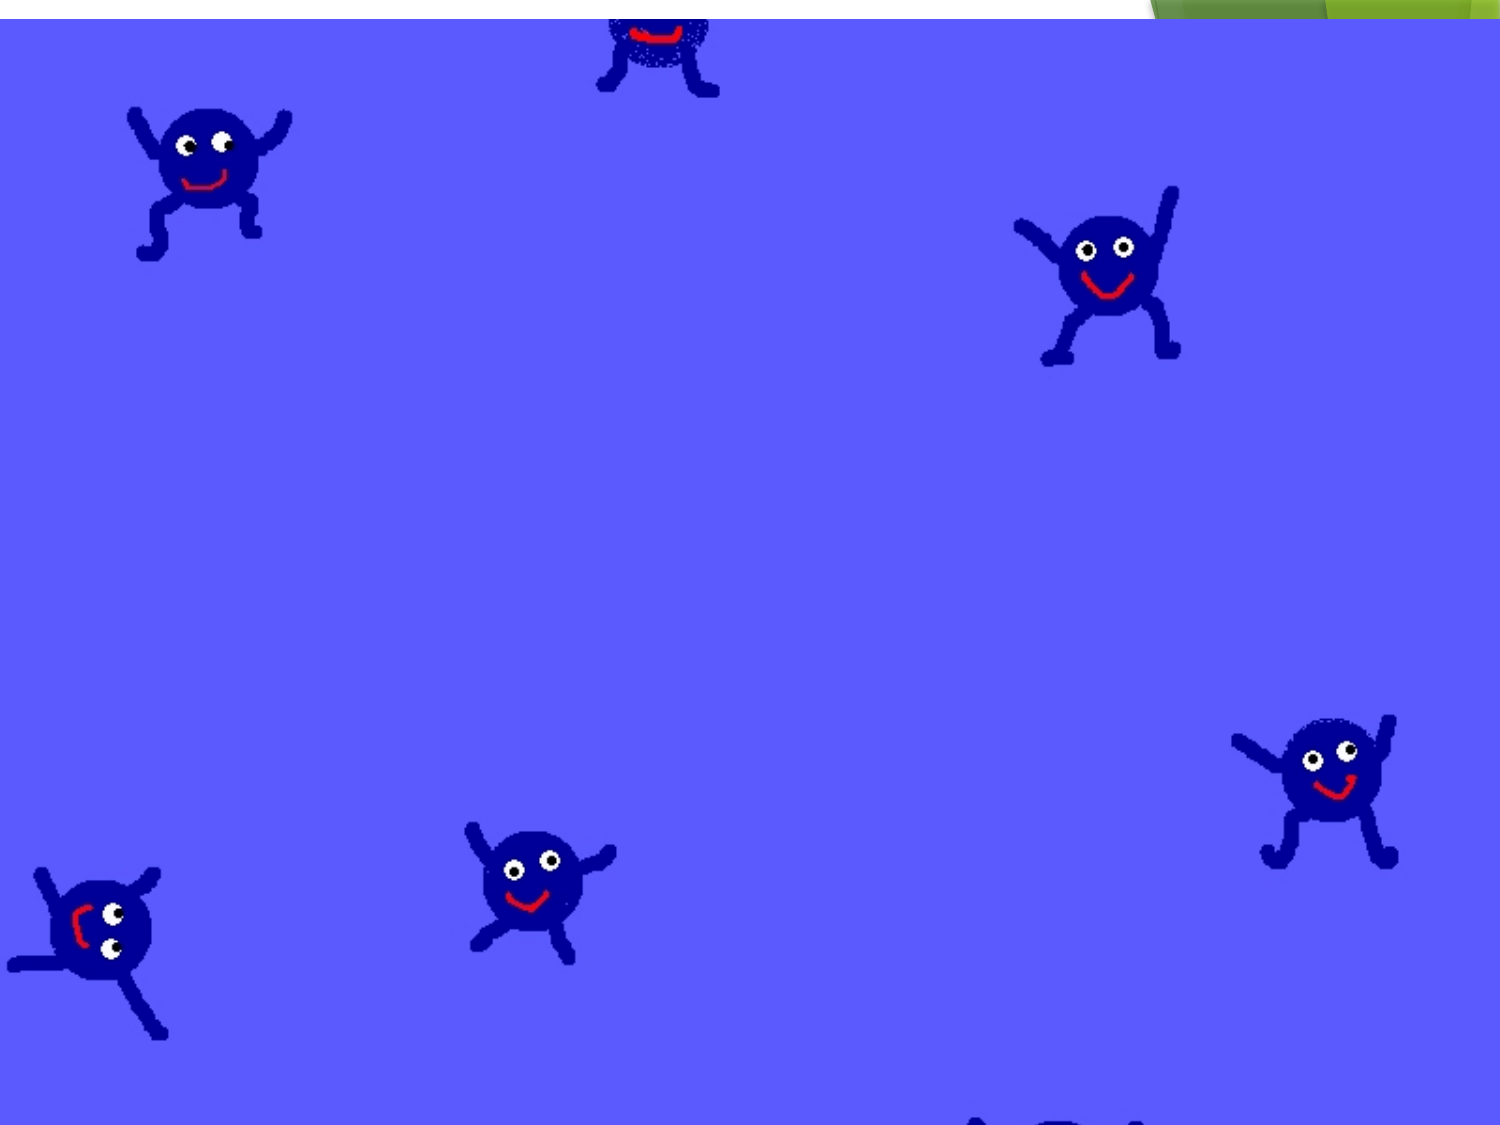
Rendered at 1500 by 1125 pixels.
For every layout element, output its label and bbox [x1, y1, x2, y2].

list [0, 18, 1500, 1125]
